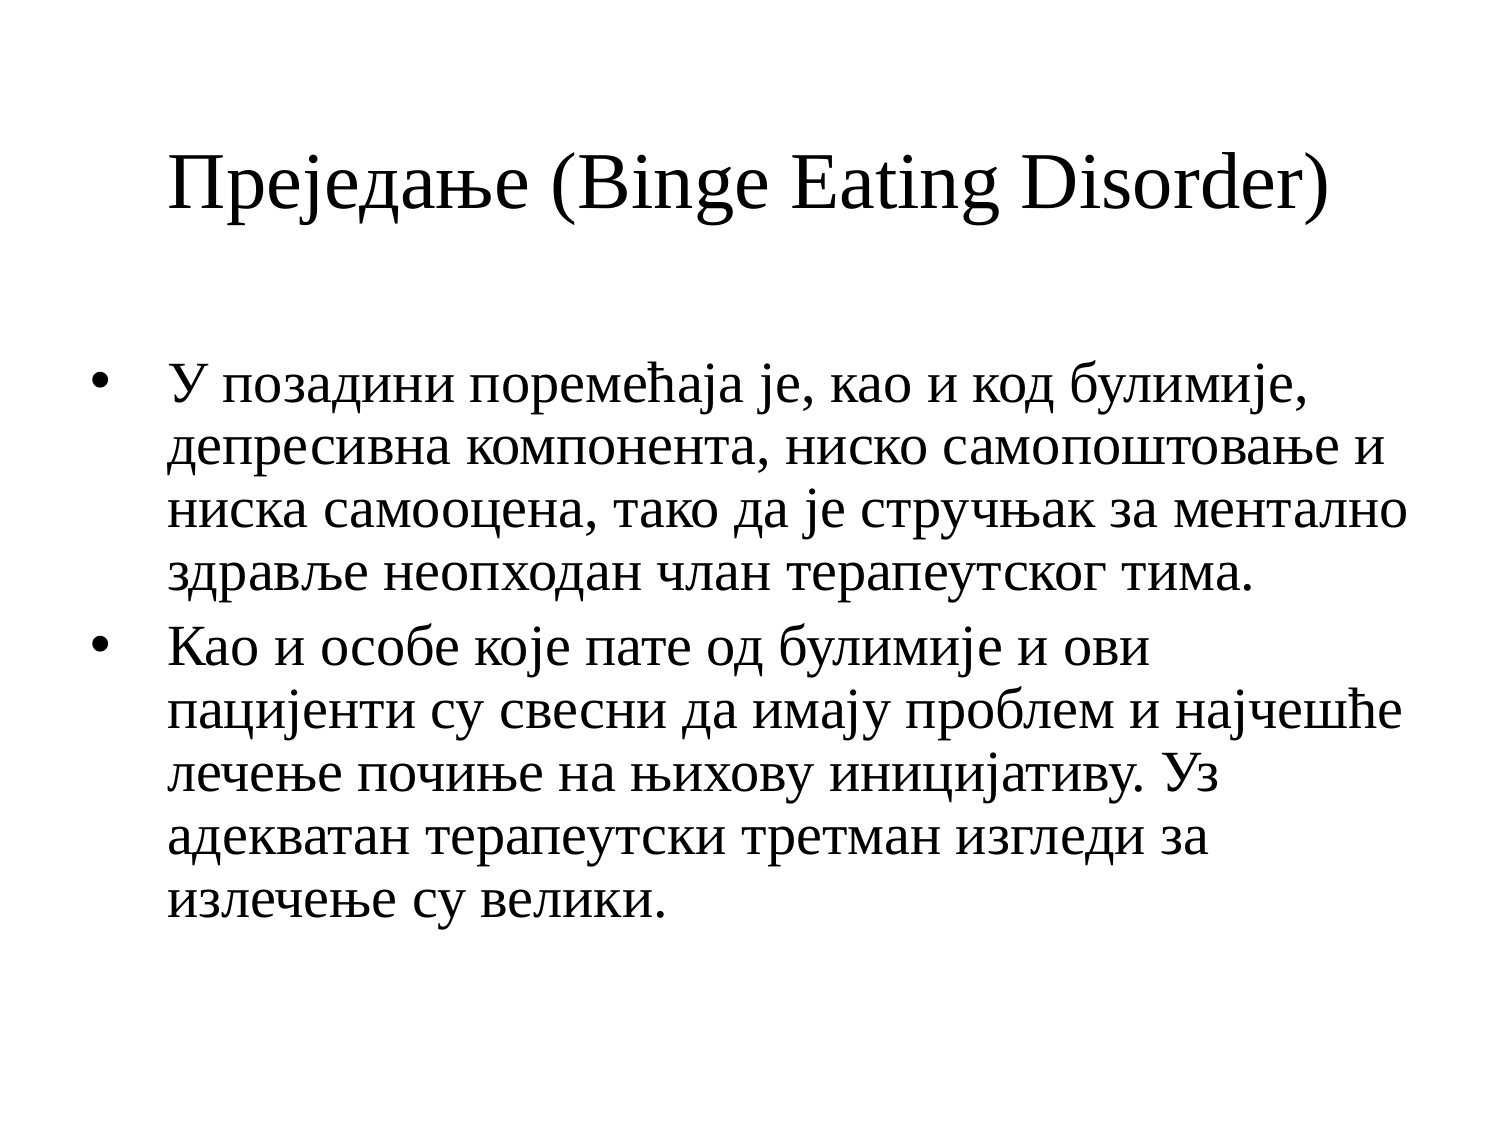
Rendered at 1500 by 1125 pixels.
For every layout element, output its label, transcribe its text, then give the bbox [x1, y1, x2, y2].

title Преједање (Binge Eating Disorder) [75, 45, 1425, 233]
list У позадини поремећаја је, као и код булимије, депресивна компонента, ниско самопоштовање и ниска самооцена, тако да је стручњак за ментално здравље неопходан члан терапеутског тима. Као и особе које пате од булимије и ови пацијенти су свесни да имају проблем и најчешће лечење почиње на њихову иницијативу. Уз адекватан терапеутски третман изгледи за излечење су велики. [75, 262, 1425, 1005]
